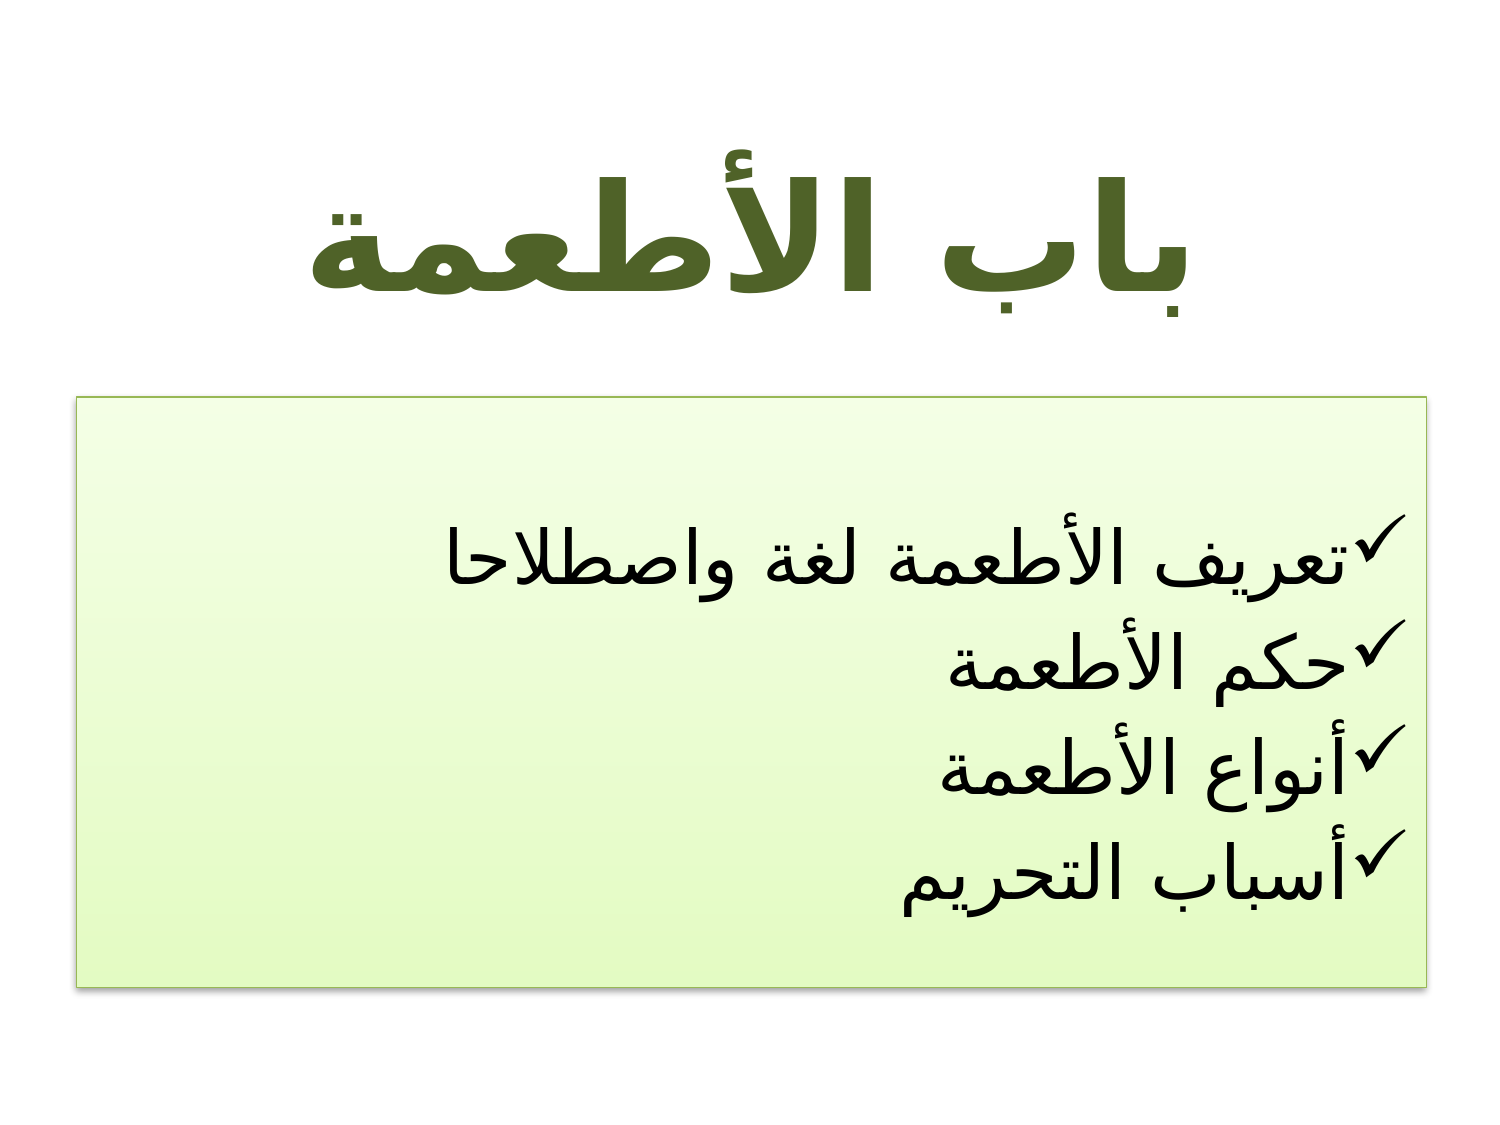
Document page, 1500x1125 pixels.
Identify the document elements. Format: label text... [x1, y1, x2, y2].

list تعريف الأطعمة لغة واصطلاحا حكم الأطعمة أنواع الأطعمة أسباب التحريم [76, 396, 1427, 988]
title باب الأطعمة [76, 137, 1427, 325]
